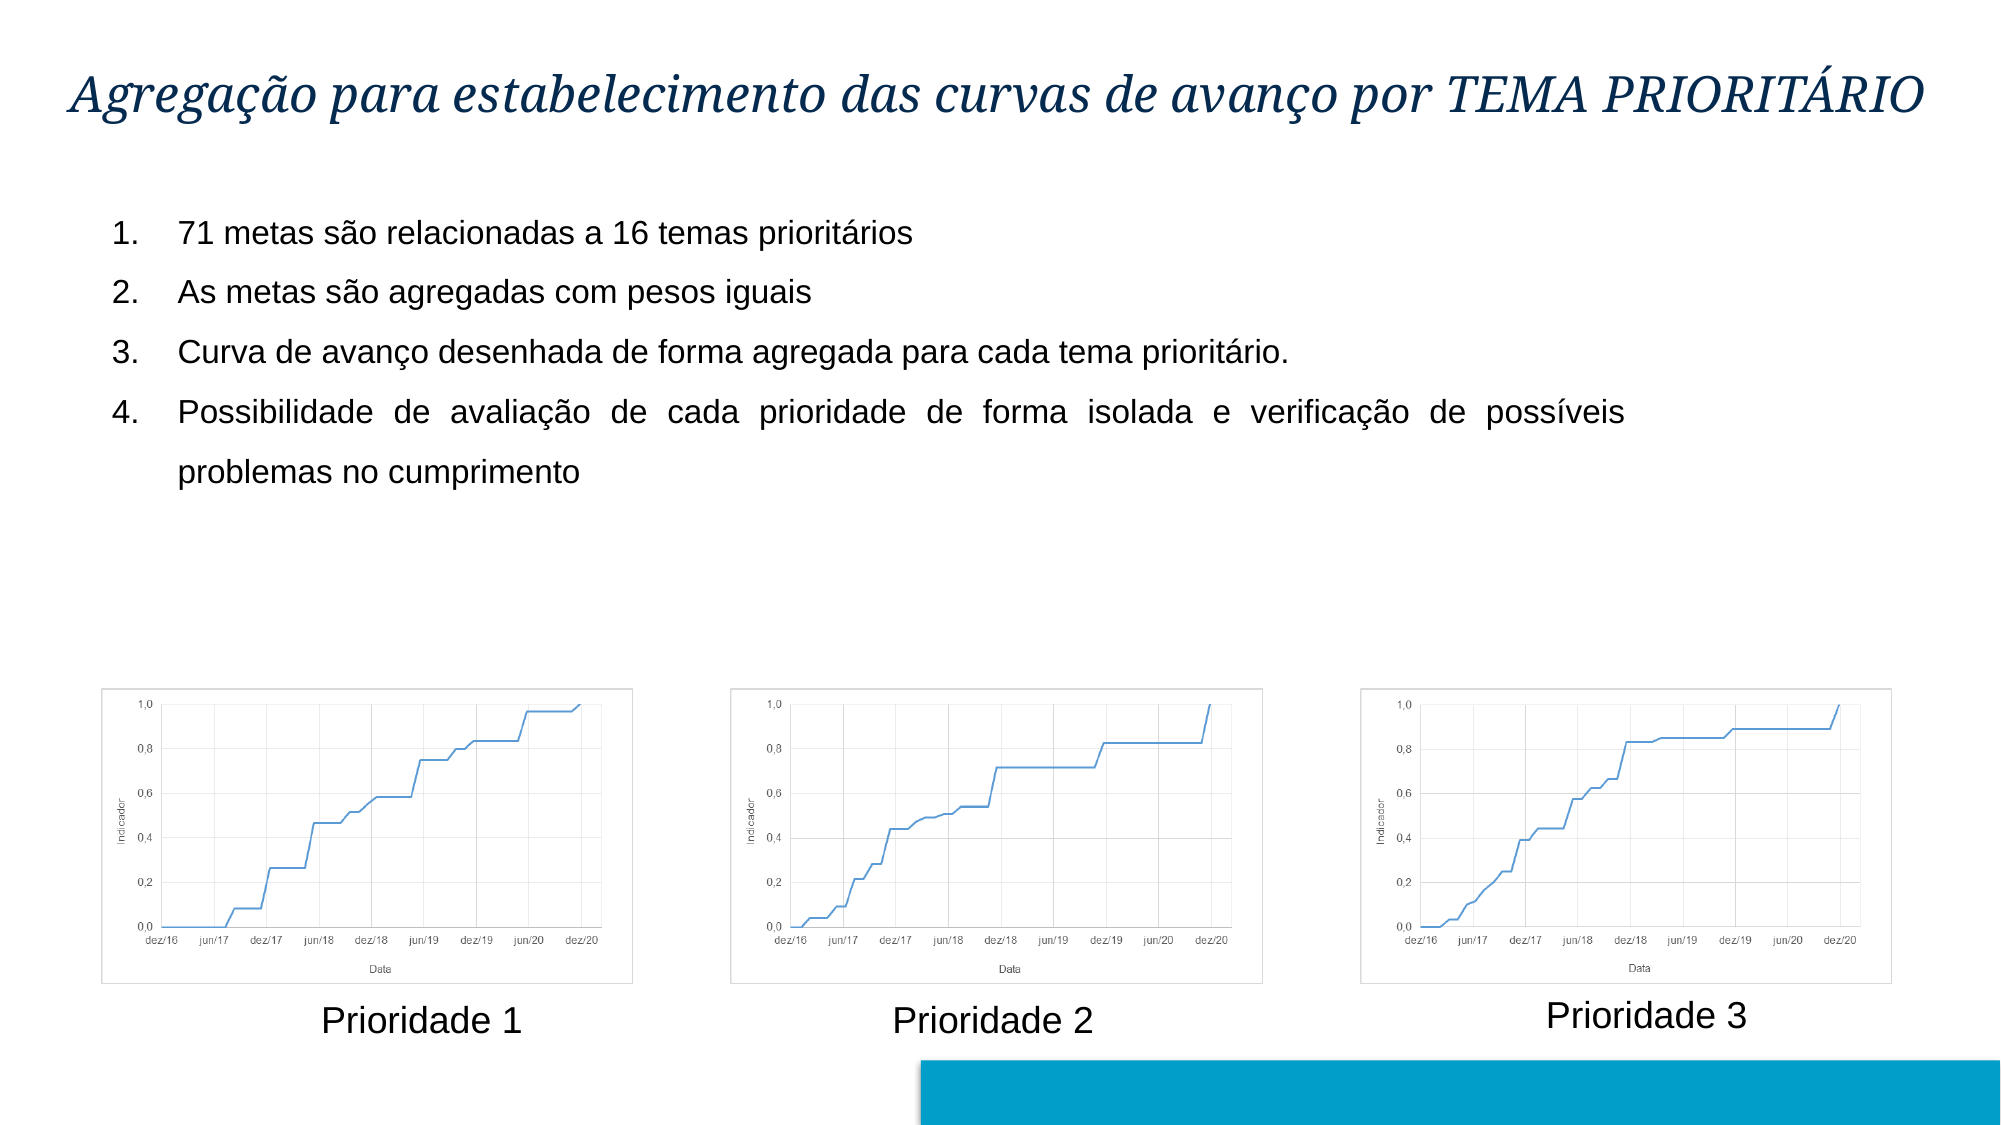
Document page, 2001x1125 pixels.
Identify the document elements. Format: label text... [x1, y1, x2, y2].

picture [730, 688, 1263, 984]
text_box Prioridade 2 [877, 993, 1109, 1049]
text_box 71 metas são relacionadas a 16 temas prioritários As metas são agregadas com pesos iguais Curva de avanço desenhada de forma agregada para cada tema prioritário. Possibilidade de avaliação de cada prioridade de forma isolada e verificação de possíveis problemas no cumprimento [97, 183, 1643, 558]
picture [100, 688, 633, 984]
text_box Prioridade 3 [1531, 993, 1763, 1044]
text_box Prioridade 1 [306, 993, 538, 1049]
picture [1360, 688, 1893, 984]
text_box Agregação para estabelecimento das curvas de avanço por TEMA PRIORITÁRIO [21, 32, 1976, 131]
